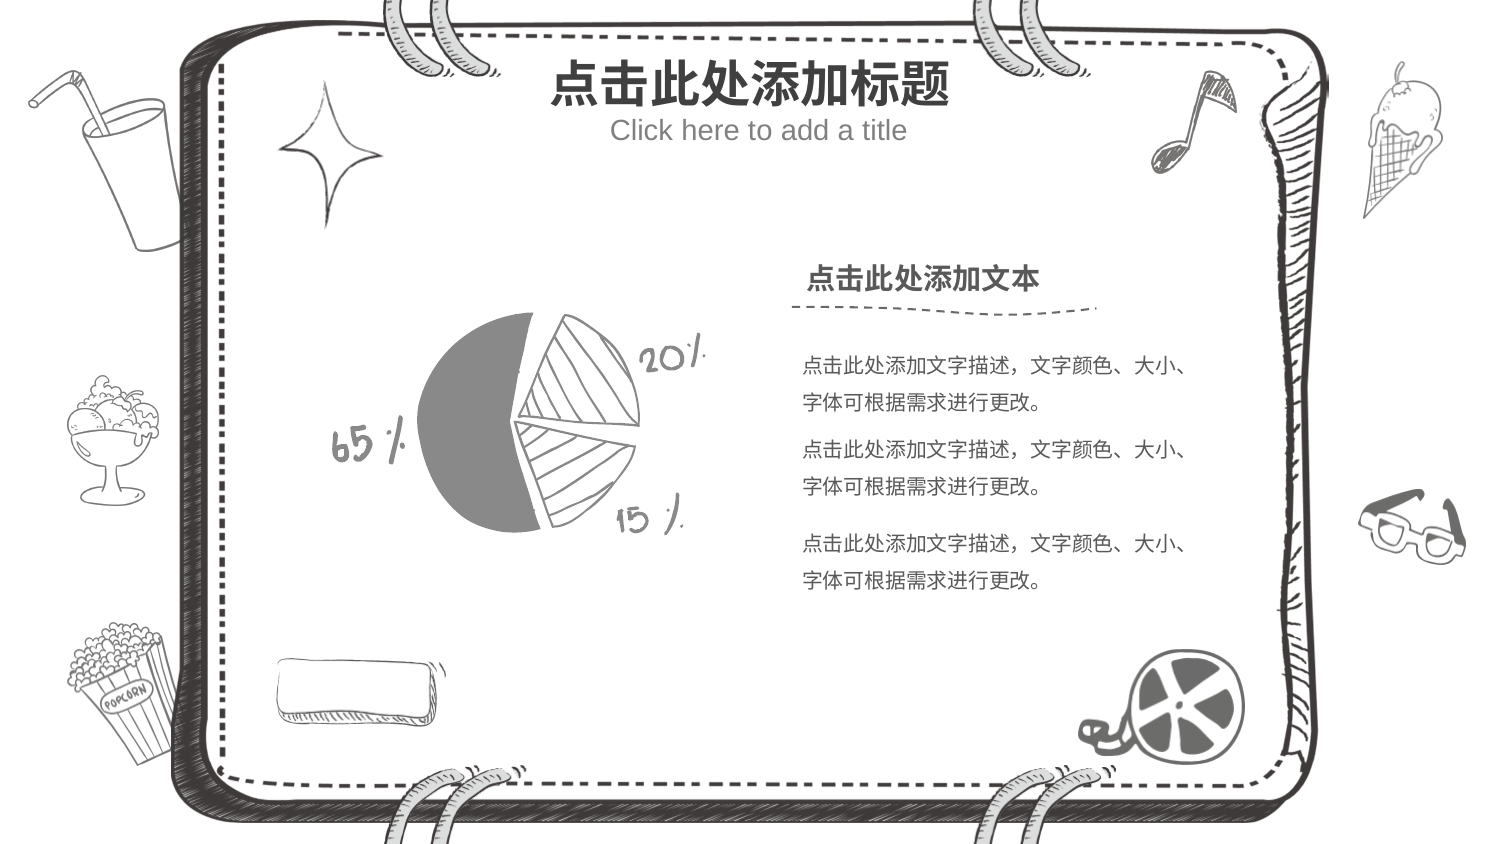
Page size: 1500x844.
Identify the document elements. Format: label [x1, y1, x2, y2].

text_box [416, 311, 558, 534]
text_box [329, 415, 407, 468]
picture [28, 0, 1329, 844]
text_box [615, 492, 684, 539]
text_box [517, 313, 641, 428]
picture [66, 375, 159, 506]
picture [1363, 61, 1443, 220]
picture [1357, 489, 1467, 565]
text_box [507, 45, 993, 155]
text_box [641, 332, 707, 373]
text_box [558, 428, 636, 529]
